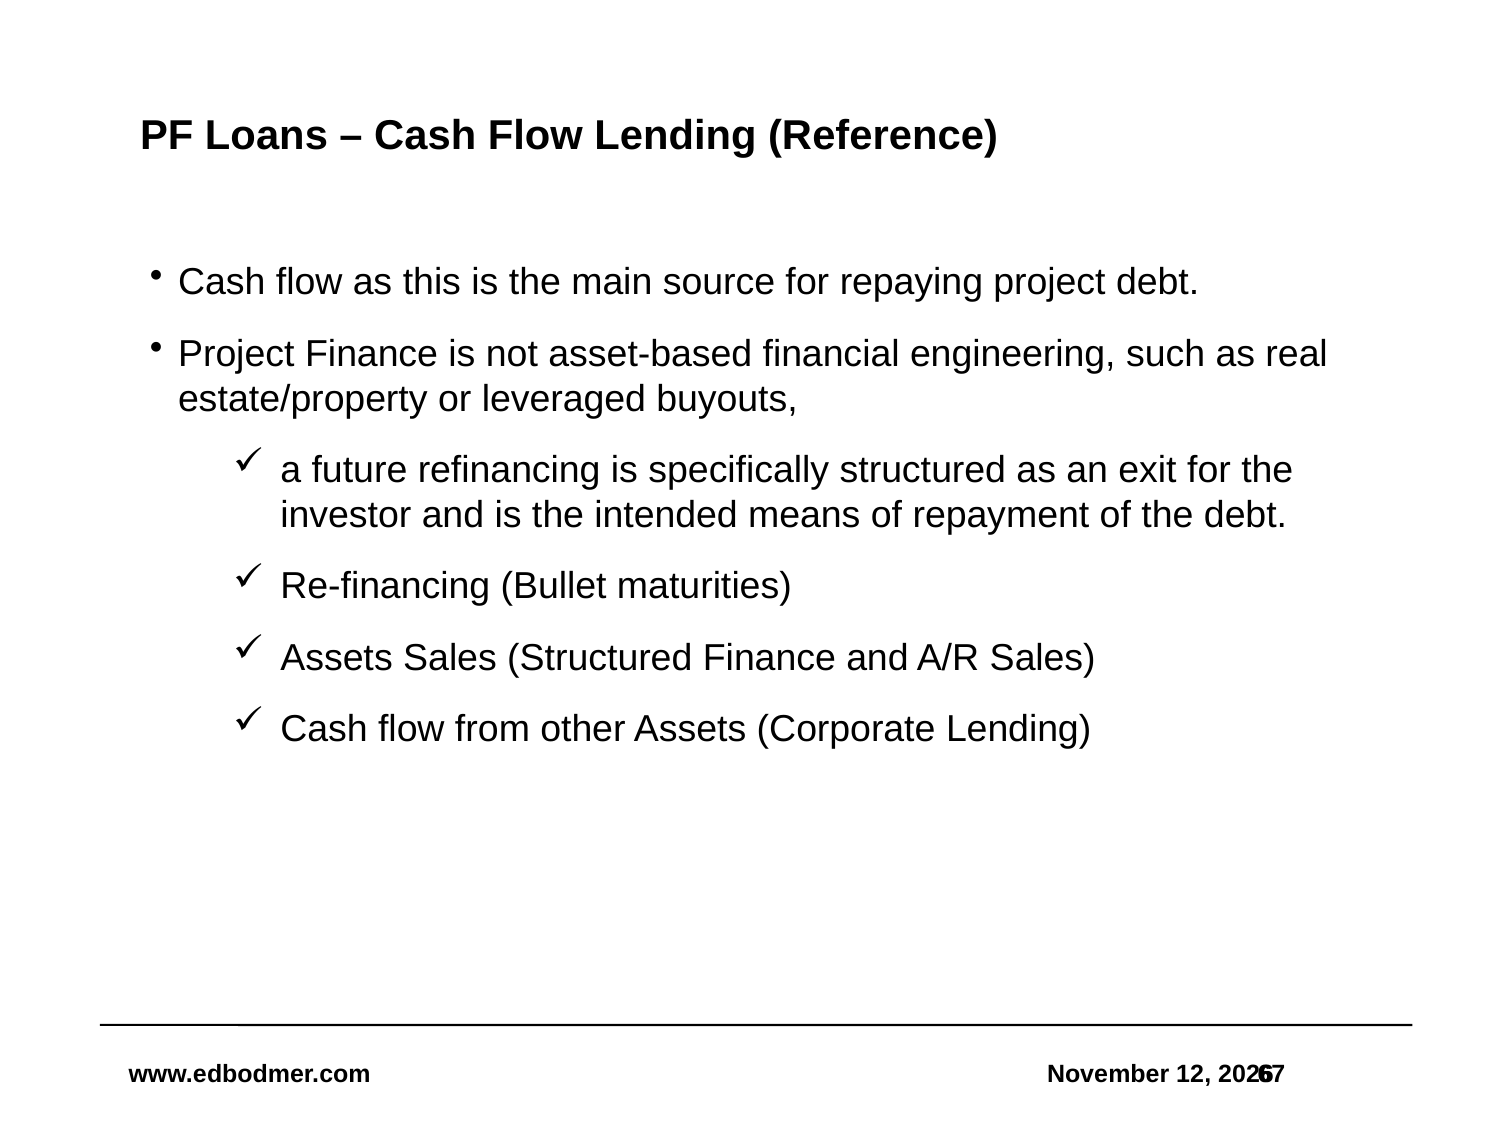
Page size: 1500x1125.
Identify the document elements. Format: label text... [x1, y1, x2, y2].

title PF Loans – Cash Flow Lending (Reference) [124, 99, 1288, 226]
list Cash flow as this is the main source for repaying project debt. Project Finance is not asset-based financial engineering, such as real estate/property or leveraged buyouts, a future refinancing is specifically structured as an exit for the investor and is the intended means of repayment of the debt. Re-financing (Bullet maturities) Assets Sales (Structured Finance and A/R Sales) Cash flow from other Assets (Corporate Lending) [124, 249, 1376, 1001]
